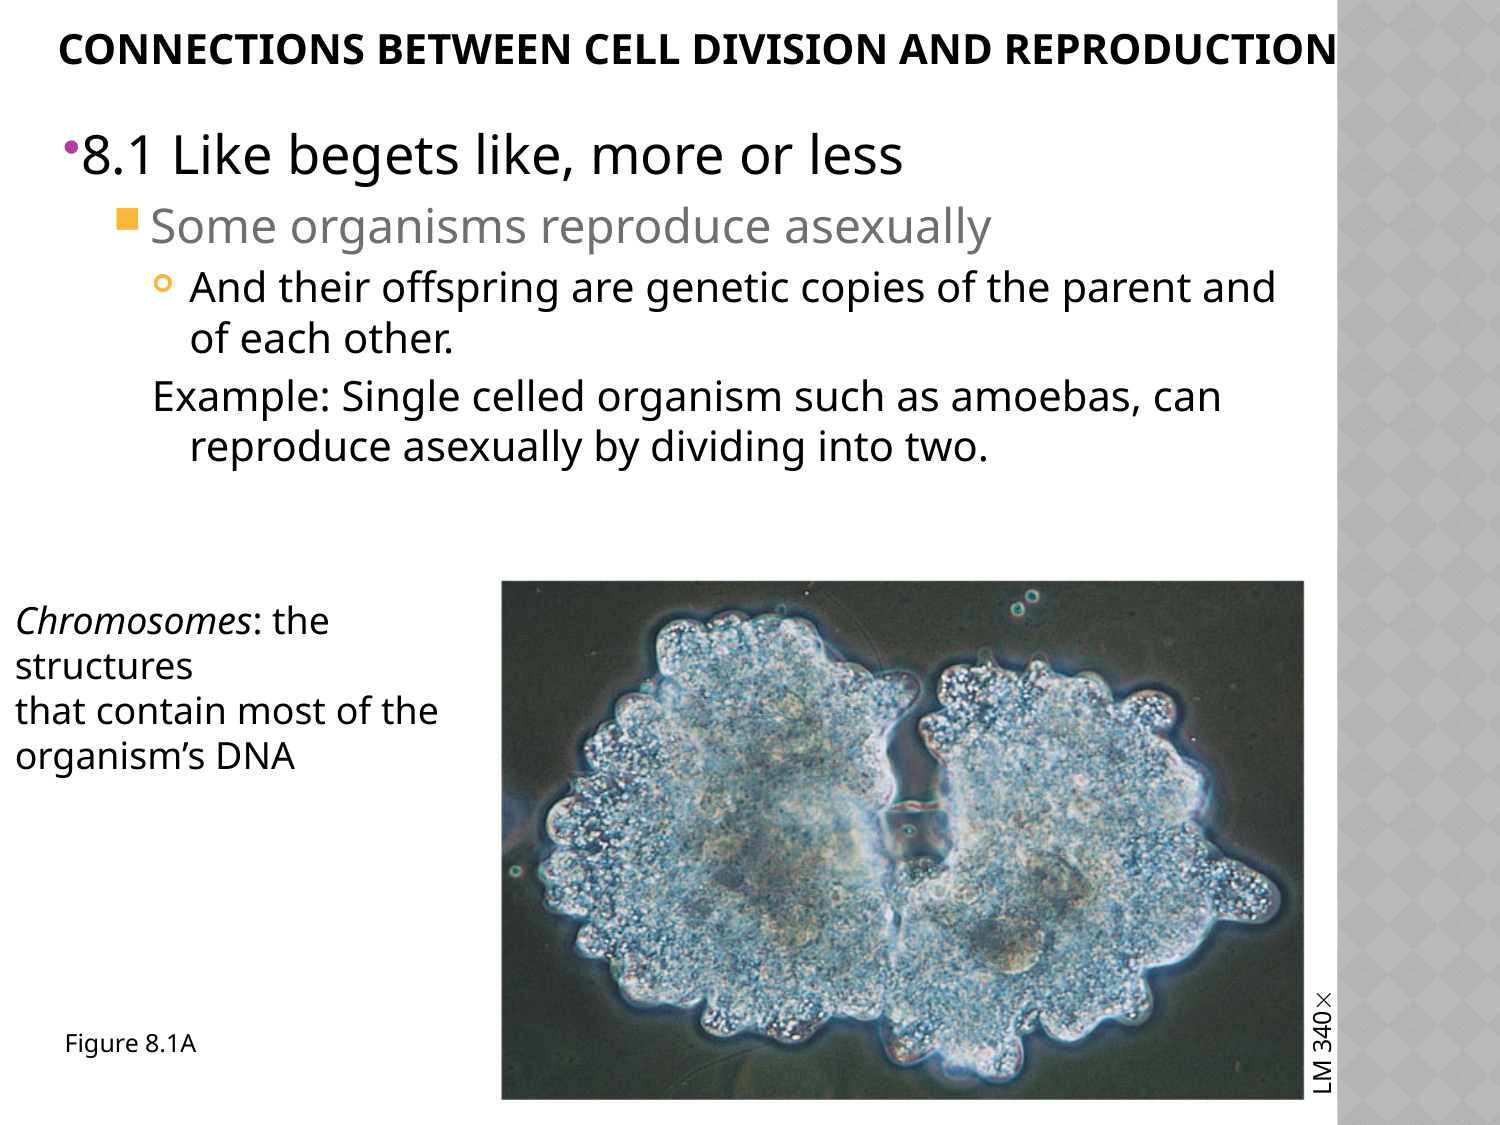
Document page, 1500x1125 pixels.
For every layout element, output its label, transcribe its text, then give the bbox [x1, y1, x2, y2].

title CONNECTIONS BETWEEN CELL DIVISION AND REPRODUCTION [50, 12, 1450, 73]
text_box Chromosomes: the structures that contain most of the organism’s DNA [0, 589, 468, 785]
list 8.1 Like begets like, more or less Some organisms reproduce asexually And their offspring are genetic copies of the parent and of each other. Example: Single celled organism such as amoebas, can reproduce asexually by dividing into two. [50, 112, 1328, 519]
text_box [474, 556, 1345, 1125]
text_box Figure 8.1A [49, 1020, 212, 1065]
